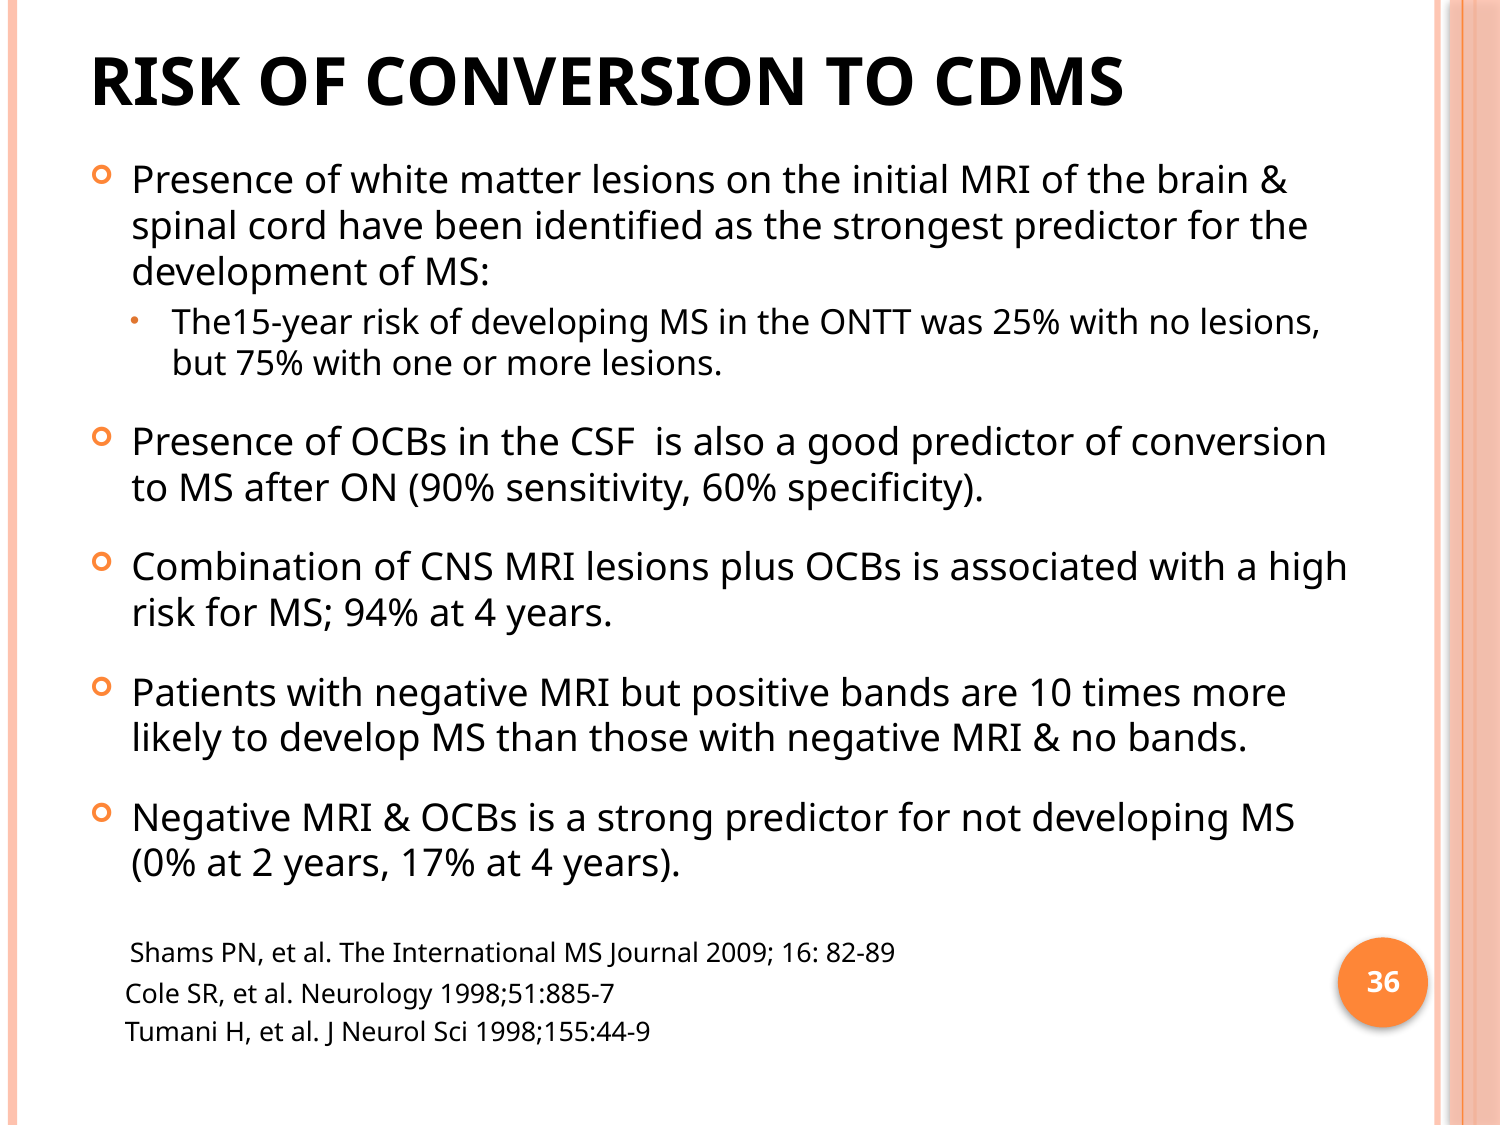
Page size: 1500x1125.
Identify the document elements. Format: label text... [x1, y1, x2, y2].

list Presence of white matter lesions on the initial MRI of the brain & spinal cord have been identified as the strongest predictor for the development of MS: The15-year risk of developing MS in the ONTT was 25% with no lesions, but 75% with one or more lesions. Presence of OCBs in the CSF is also a good predictor of conversion to MS after ON (90% sensitivity, 60% specificity). Combination of CNS MRI lesions plus OCBs is associated with a high risk for MS; 94% at 4 years. Patients with negative MRI but positive bands are 10 times more likely to develop MS than those with negative MRI & no bands. Negative MRI & OCBs is a strong predictor for not developing MS (0% at 2 years, 17% at 4 years). Shams PN, et al. The International MS Journal 2009; 16: 82-89 Cole SR, et al. Neurology 1998;51:885-7 Tumani H, et al. J Neurol Sci 1998;155:44-9 [75, 147, 1385, 1077]
title Risk of conversion to CDMS [75, 3, 1300, 127]
slide_number 36 [1333, 940, 1434, 1027]
